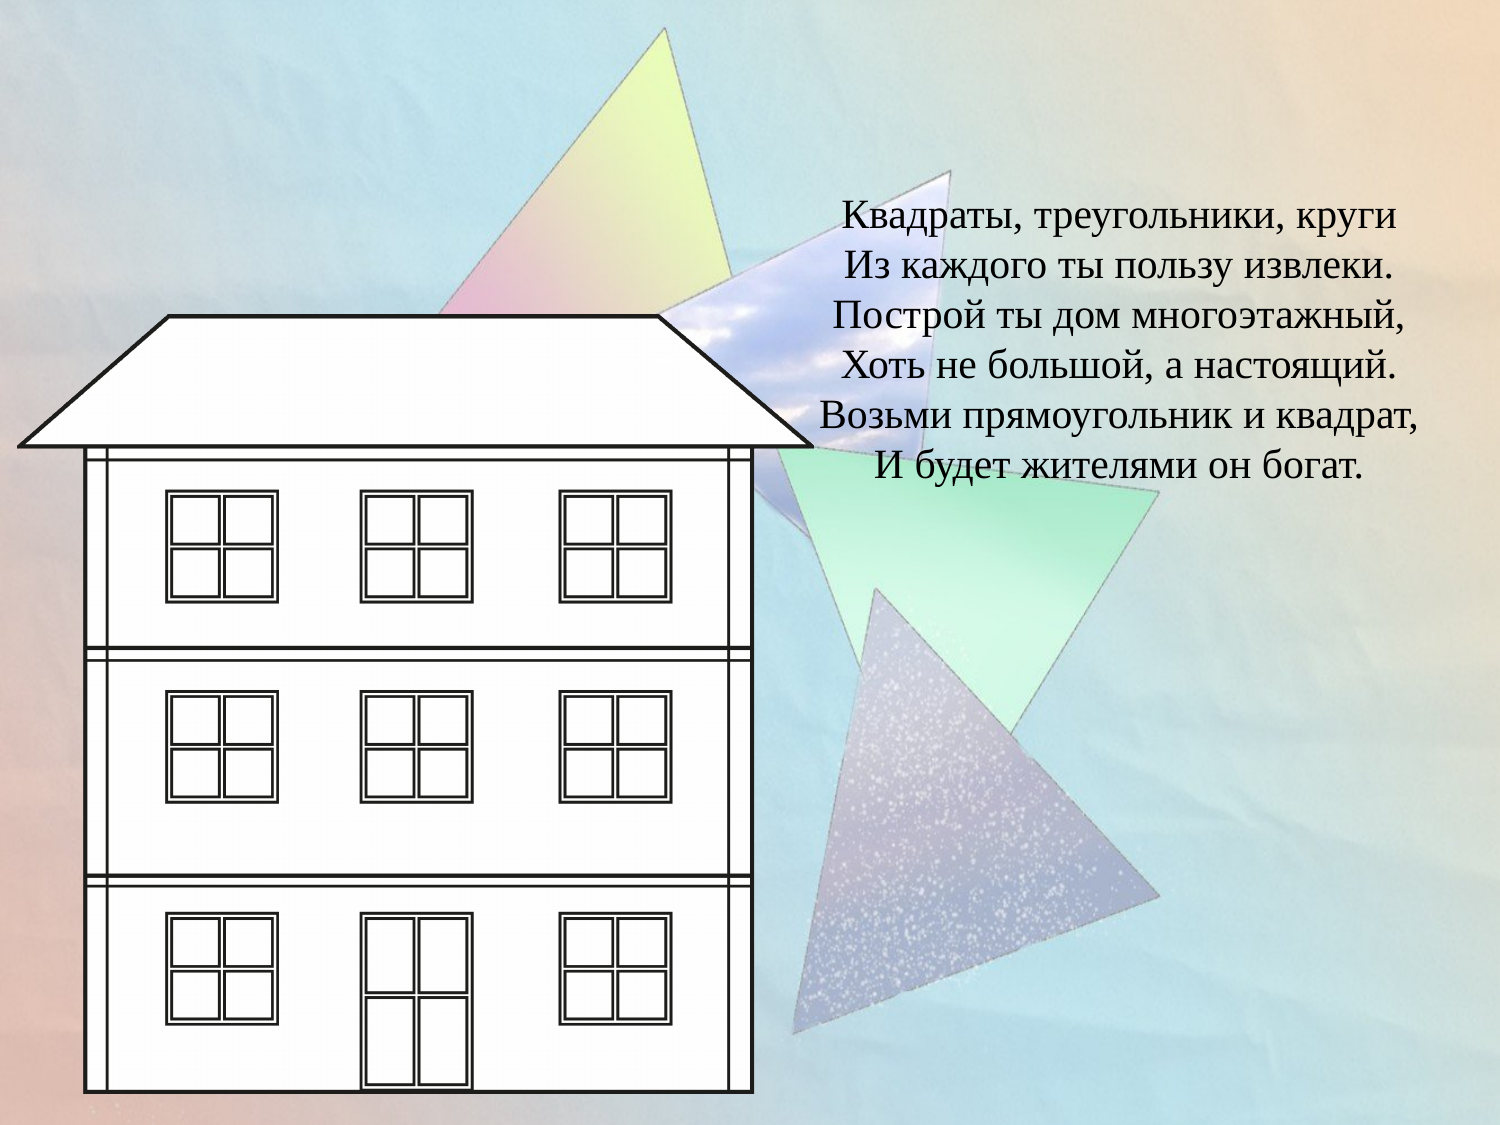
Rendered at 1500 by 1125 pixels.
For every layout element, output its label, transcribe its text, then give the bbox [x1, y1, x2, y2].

picture [0, 0, 1500, 1125]
title Квадраты, треугольники, круги Из каждого ты пользу извлеки. Построй ты дом многоэтажный, Хоть не большой, а настоящий. Возьми прямоугольник и квадрат, И будет жителями он богат. [738, 19, 1500, 705]
